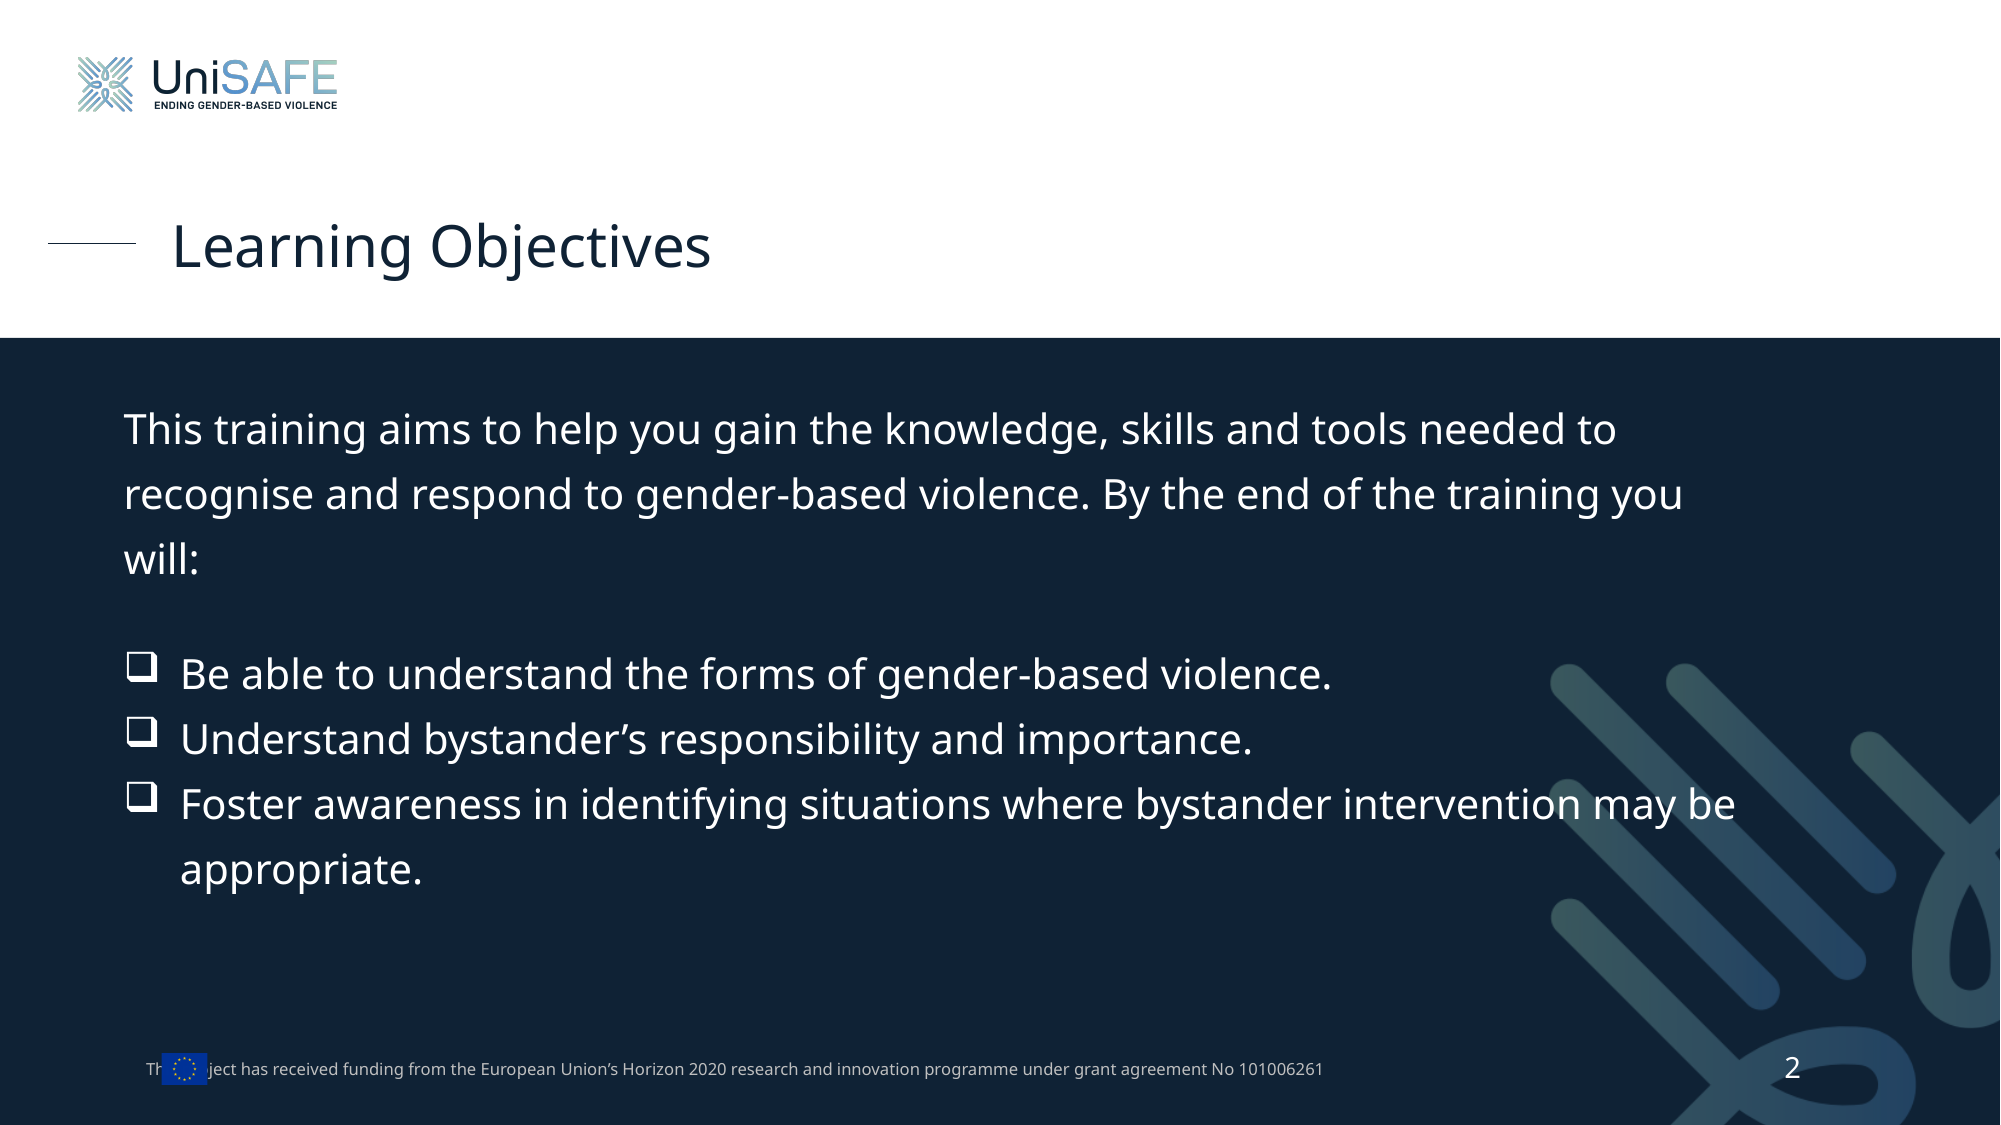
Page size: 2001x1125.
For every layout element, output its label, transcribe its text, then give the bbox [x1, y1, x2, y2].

picture [78, 57, 337, 112]
text_box This training aims to help you gain the knowledge, skills and tools needed to recognise and respond to gender-based violence. By the end of the training you will: Be able to understand the forms of gender-based violence. Understand bystander’s responsibility and importance. Foster awareness in identifying situations where bystander intervention may be appropriate. [123, 380, 1740, 901]
title Learning Objectives [171, 185, 1827, 313]
